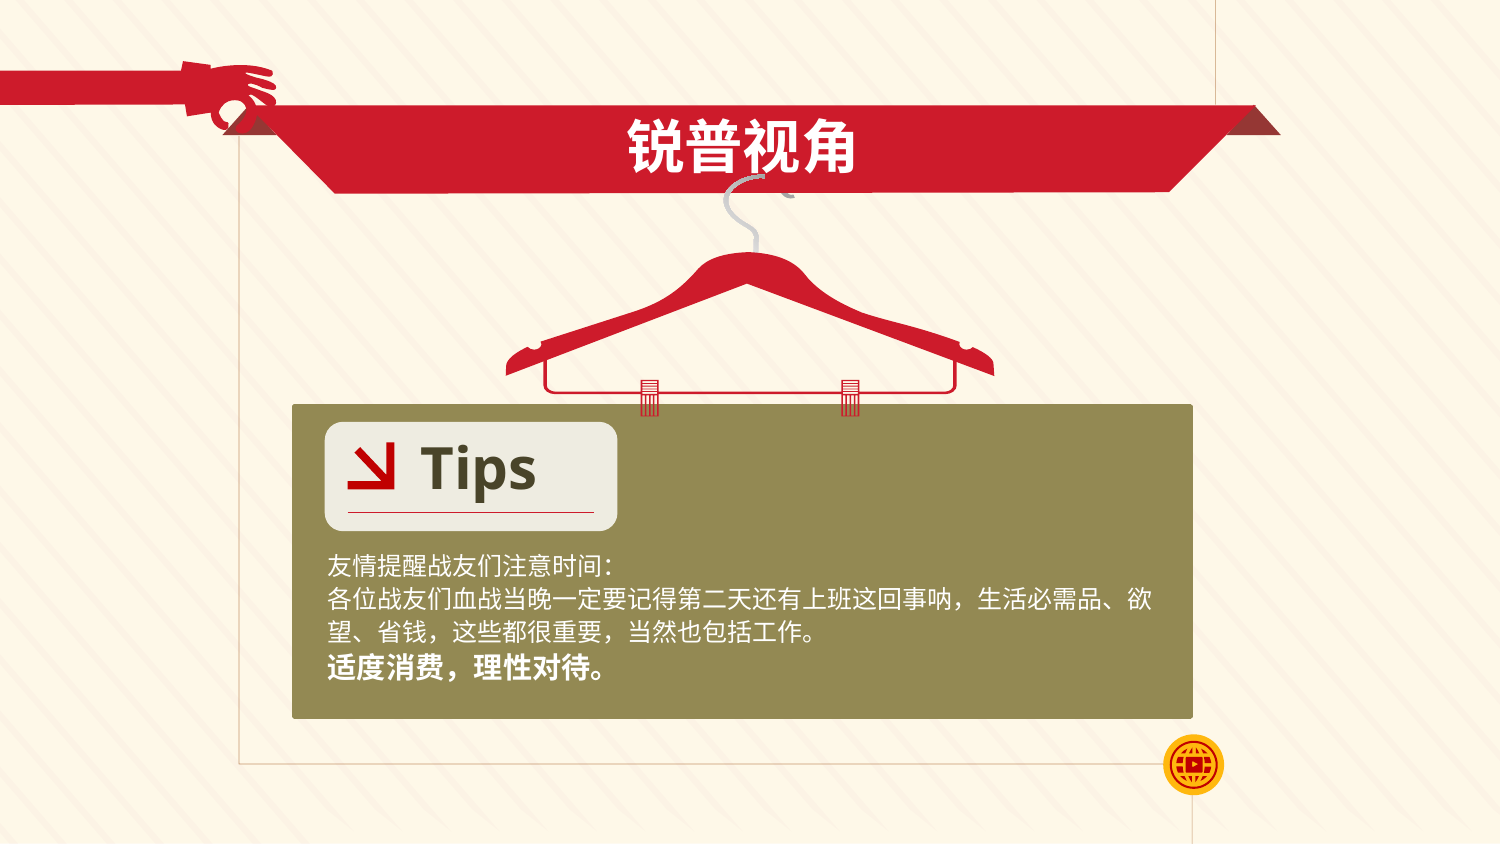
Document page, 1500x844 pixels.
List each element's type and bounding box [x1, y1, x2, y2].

text_box [324, 421, 618, 532]
text_box [0, 0, 1500, 844]
text_box [1162, 734, 1225, 796]
text_box [222, 102, 1282, 194]
